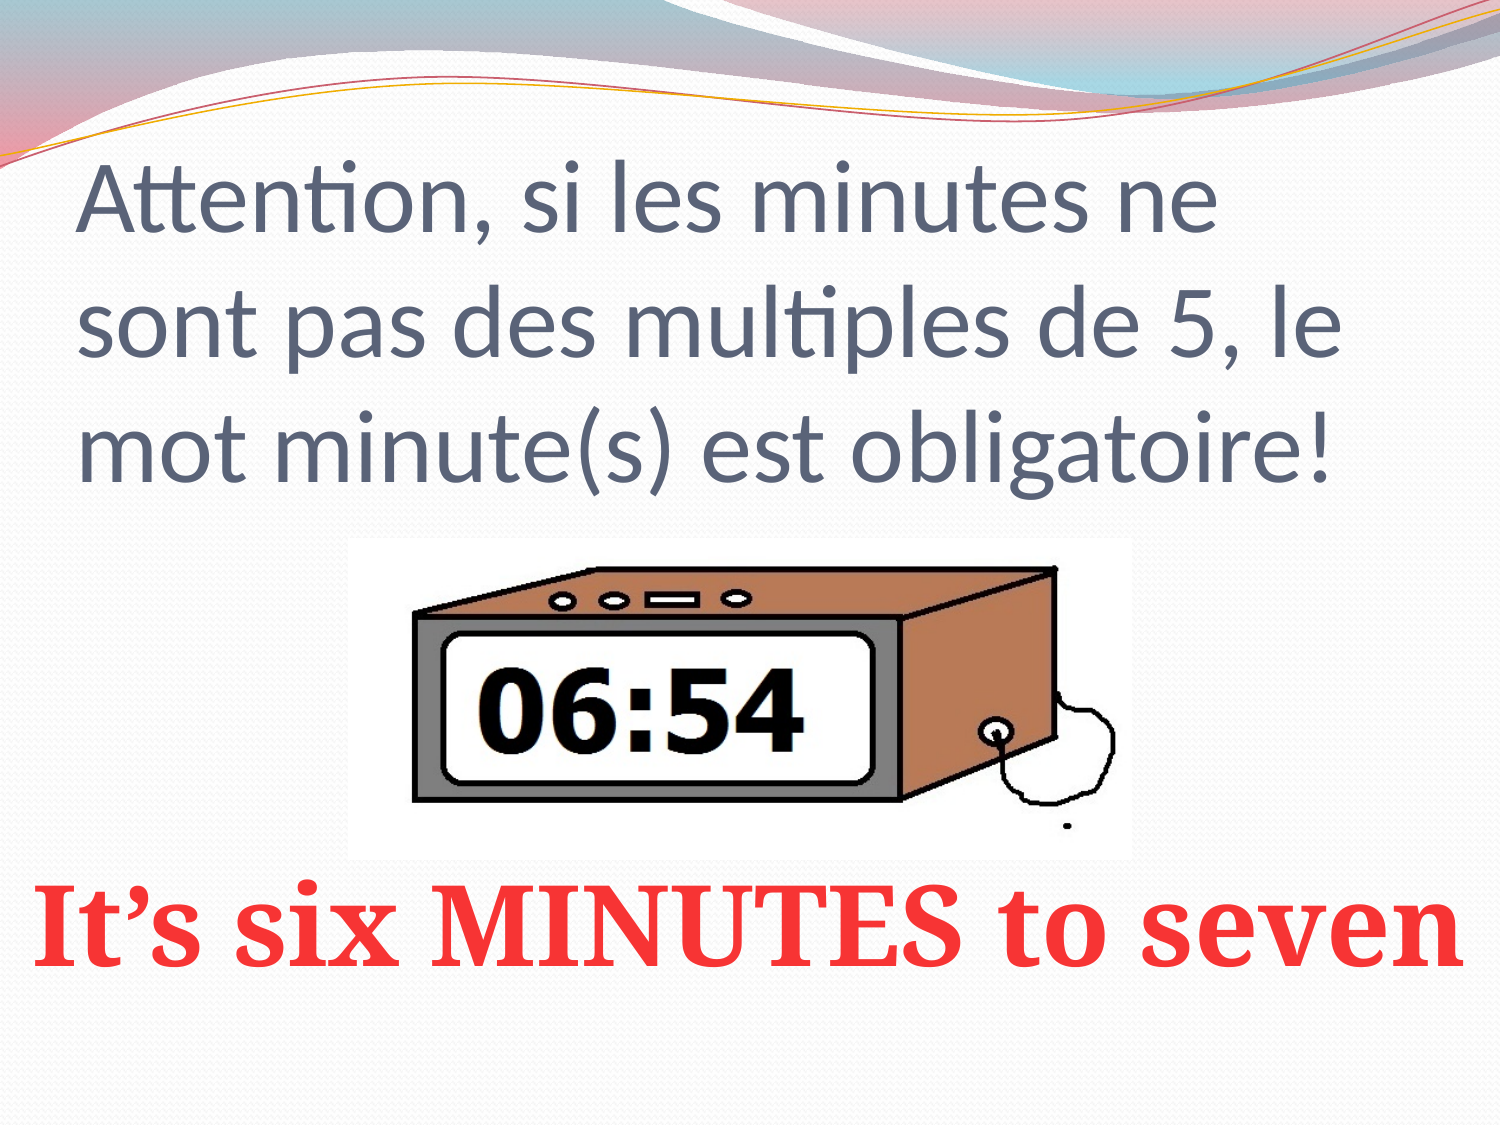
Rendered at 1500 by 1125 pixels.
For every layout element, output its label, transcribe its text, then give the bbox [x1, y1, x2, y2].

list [348, 538, 1132, 861]
text_box It’s six MINUTES to seven [17, 845, 1483, 996]
title Attention, si les minutes ne sont pas des multiples de 5, le mot minute(s) est obligatoire! [75, 115, 1425, 504]
